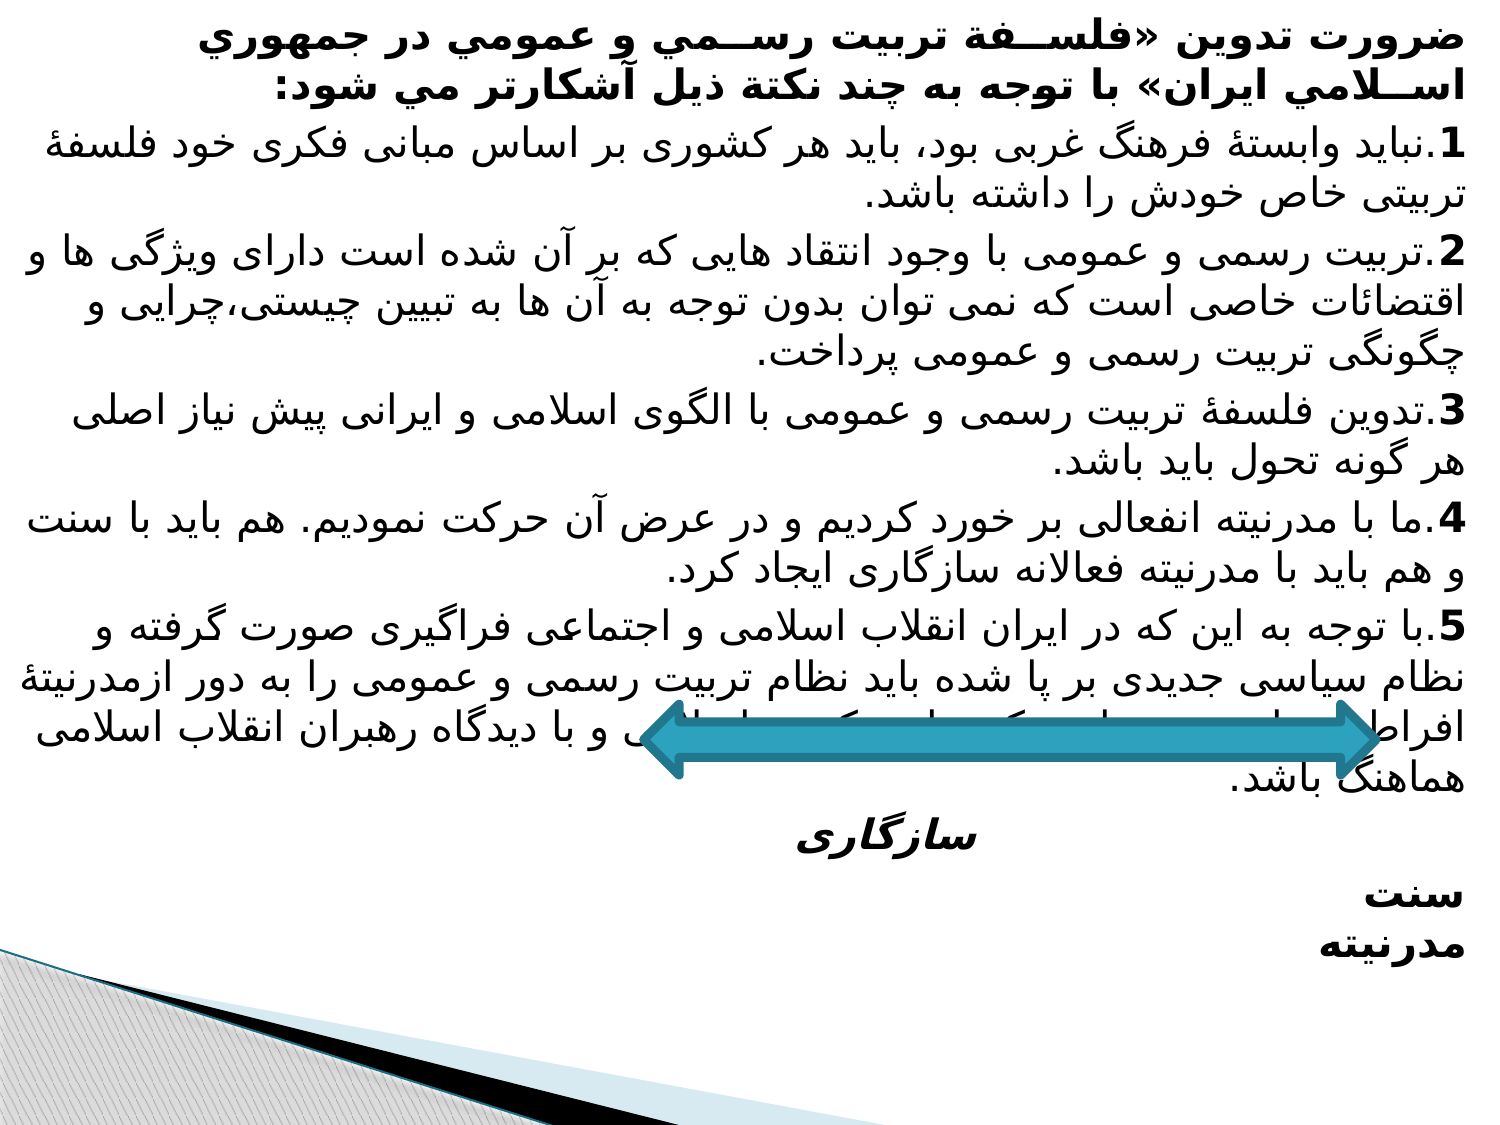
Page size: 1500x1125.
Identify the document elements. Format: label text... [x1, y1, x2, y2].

list ضرورت تدوين «فلســفة تربيت رســمي و عمومي در جمهوري اســلامي ايران» با توجه به چند نكتة ذيل آشكارتر مي شود: 1.نباید وابستۀ فرهنگ غربی بود، باید هر کشوری بر اساس مبانی فکری خود فلسفۀ تربیتی خاص خودش را داشته باشد. 2.تربیت رسمی و عمومی با وجود انتقاد هایی که بر آن شده است دارای ویژگی ها و اقتضائات خاصی است که نمی توان بدون توجه به آن ها به تبیین چیستی،چرایی و چگونگی تربیت رسمی و عمومی پرداخت. 3.تدوین فلسفۀ تربیت رسمی و عمومی با الگوی اسلامی و ایرانی پیش نیاز اصلی هر گونه تحول باید باشد. 4.ما با مدرنیته انفعالی بر خورد کردیم و در عرض آن حرکت نمودیم. هم باید با سنت و هم باید با مدرنیته فعالانه سازگاری ایجاد کرد. 5.با توجه به این که در ایران انقلاب اسلامی و اجتماعی فراگیری صورت گرفته و نظام سیاسی جدیدی بر پا شده باید نظام تربیت رسمی و عمومی را به دور ازمدرنیتۀ افراطی ساخته و پرداخته کرد تا رویکردی اسلامی و با دیدگاه رهبران انقلاب اسلامی هماهنگ باشد. سازگاری سنت مدرنیته [0, 0, 1500, 1125]
text_box [639, 699, 1381, 780]
